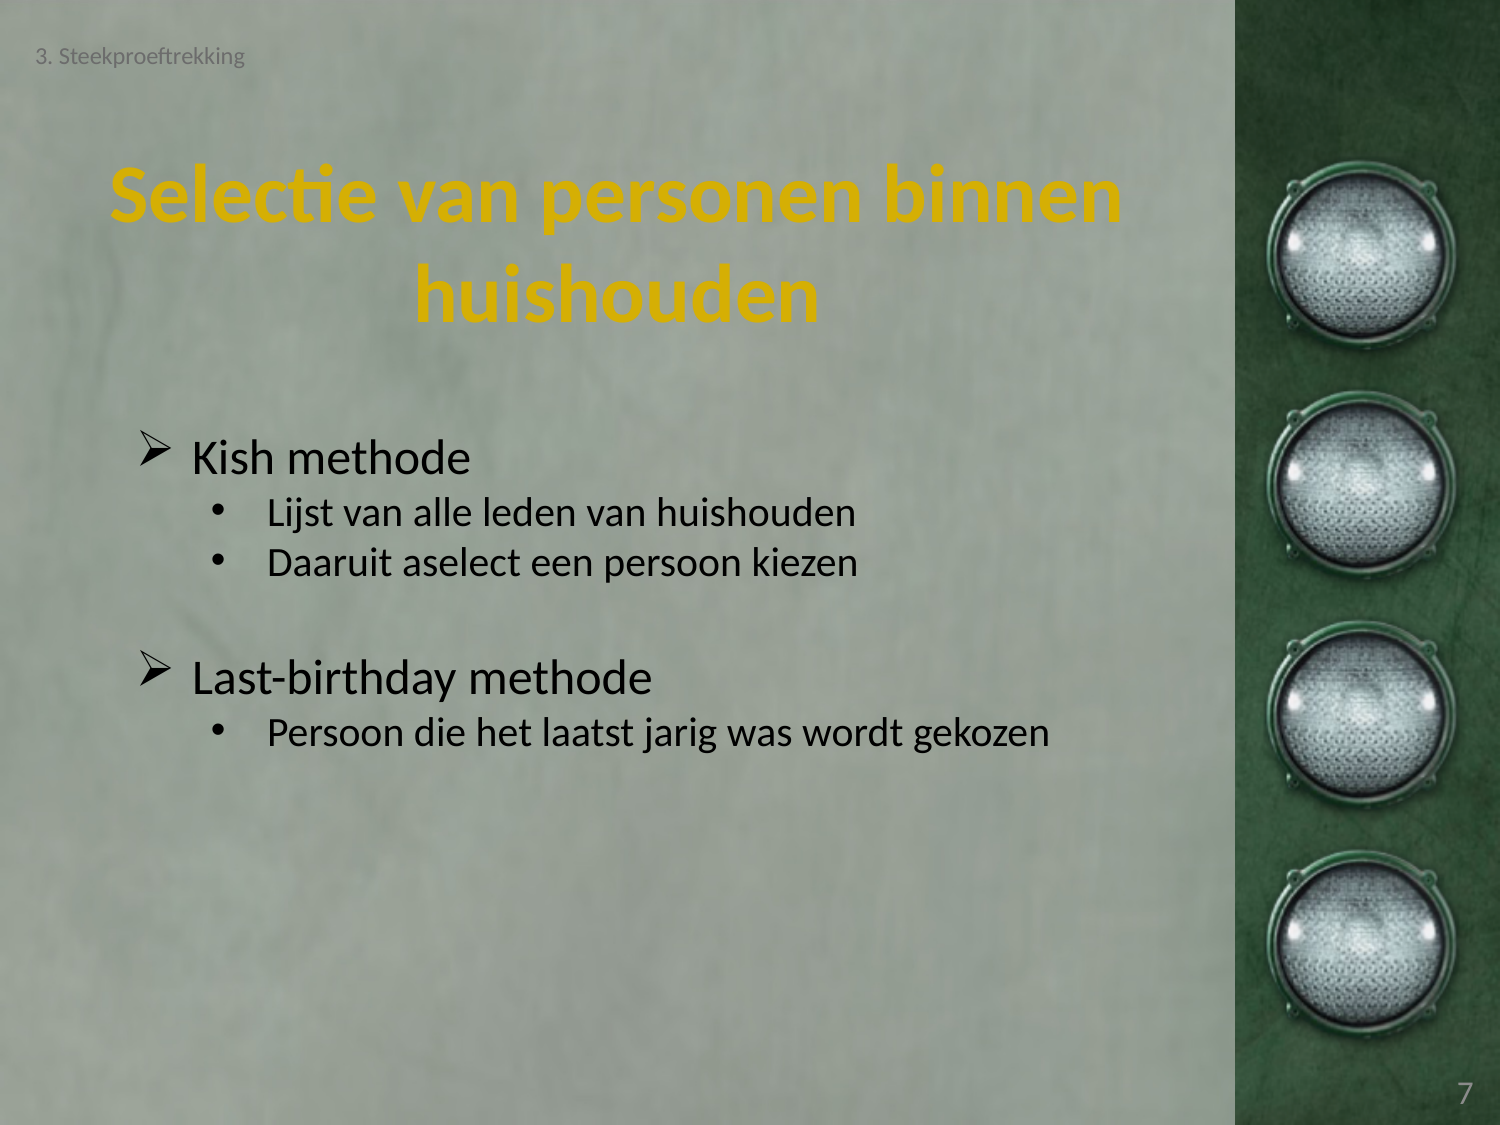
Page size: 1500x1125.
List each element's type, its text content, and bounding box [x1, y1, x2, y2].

picture [0, 0, 1500, 1125]
text_box Kish methode Lijst van alle leden van huishouden Daaruit aselect een persoon kiezen Last-birthday methode Persoon die het laatst jarig was wordt gekozen [121, 297, 1229, 762]
title 3. Steekproeftrekking [19, 32, 377, 77]
subtitle Selectie van personen binnen huishouden [0, 131, 1229, 276]
